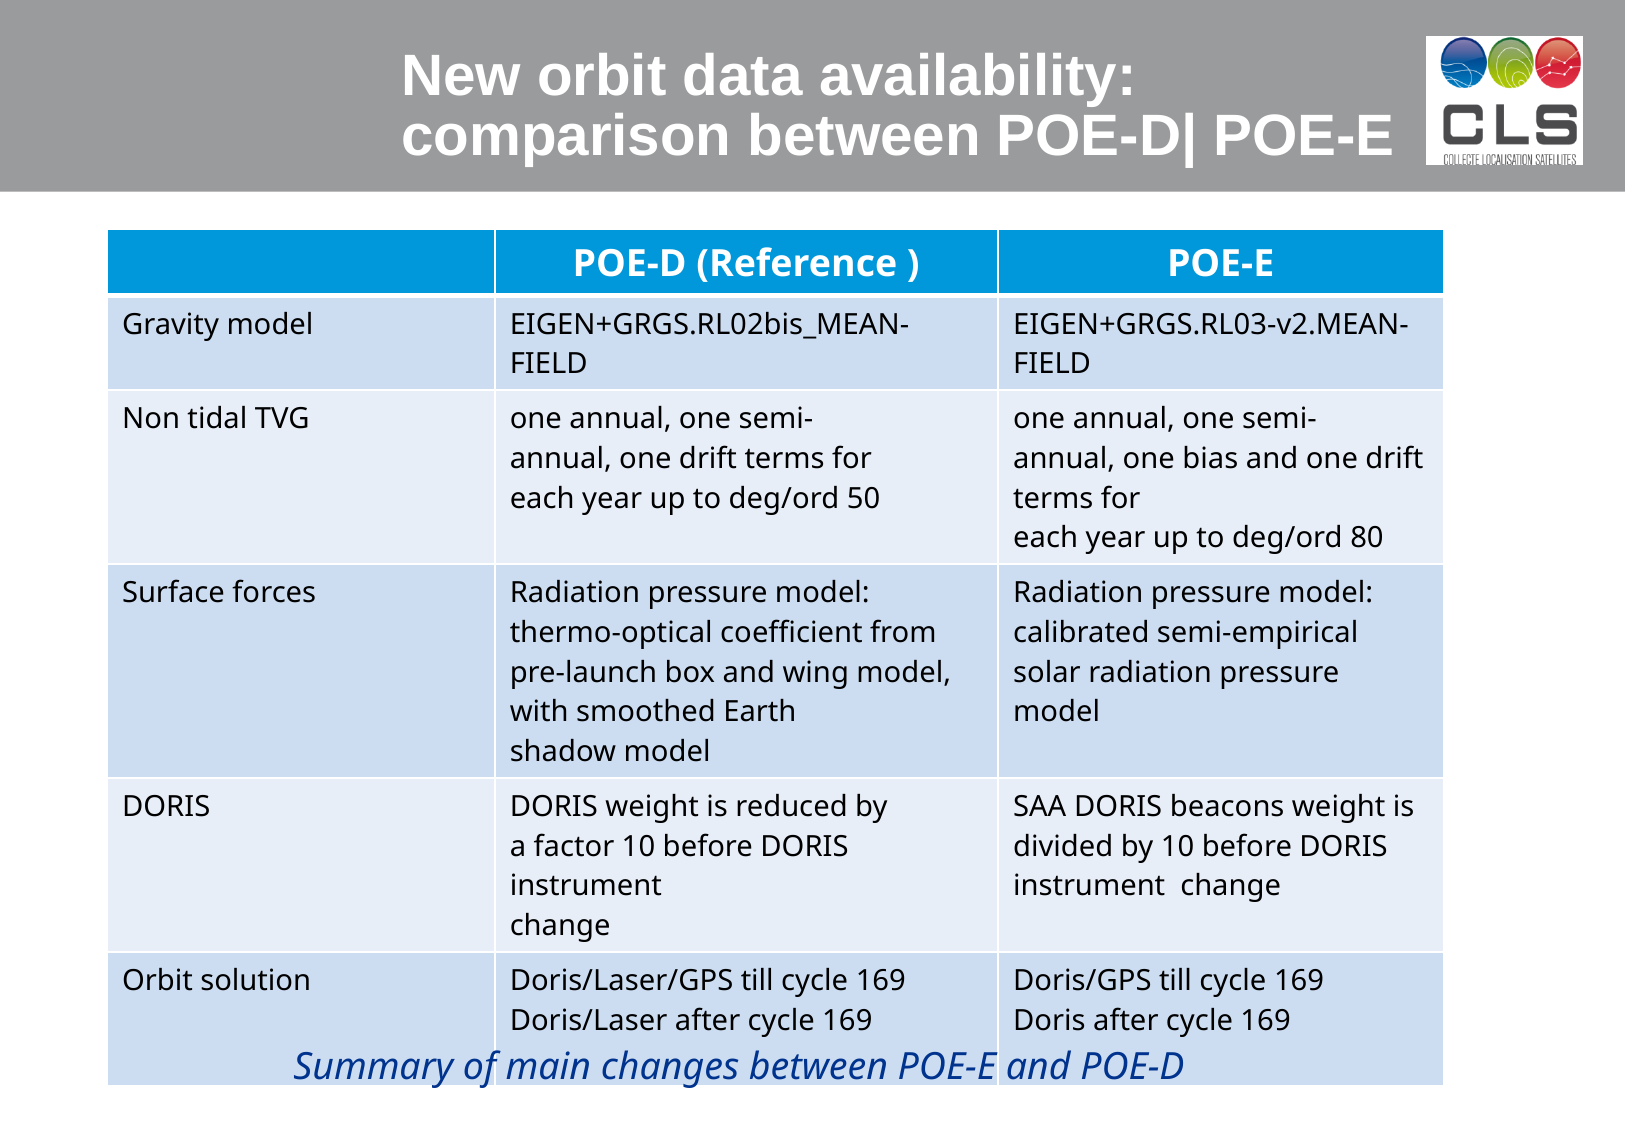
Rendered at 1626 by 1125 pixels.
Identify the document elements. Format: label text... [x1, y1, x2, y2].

table_cell DORIS [108, 779, 494, 951]
table_cell DORIS weight is reduced by a factor 10 before DORIS instrument change [496, 779, 997, 951]
table_cell Radiation pressure model: calibrated semi-empirical solar radiation pressure model [999, 565, 1443, 777]
table_cell one annual, one semi- annual, one bias and one drift terms for each year up to deg/ord 80 [999, 391, 1443, 563]
table_cell Doris/GPS till cycle 169 Doris after cycle 169 [999, 953, 1443, 1085]
table_cell SAA DORIS beacons weight is divided by 10 before DORIS instrument change [999, 779, 1443, 951]
table_cell EIGEN+GRGS.RL03-v2.MEAN-FIELD [999, 298, 1443, 389]
text_box New orbit data availability: comparison between POE-D| POE-E [386, 40, 1479, 172]
text_box Summary of main changes between POE-E and POE-D [278, 1034, 1421, 1095]
table_cell Orbit solution [108, 953, 494, 1085]
table_cell one annual, one semi- annual, one drift terms for each year up to deg/ord 50 [496, 391, 997, 563]
picture [1426, 36, 1583, 165]
table_cell Radiation pressure model: thermo-optical coefficient from pre-launch box and wing model, with smoothed Earth shadow model [496, 565, 997, 777]
table_cell Gravity model [108, 298, 494, 389]
table_cell Non tidal TVG [108, 391, 494, 563]
table_cell Surface forces [108, 565, 494, 777]
table_cell EIGEN+GRGS.RL02bis_MEAN-FIELD [496, 298, 997, 389]
table_header [108, 230, 494, 293]
table_cell Doris/Laser/GPS till cycle 169 Doris/Laser after cycle 169 [496, 953, 997, 1034]
table_header POE-D (Reference ) [496, 230, 997, 293]
text_box [32, 200, 1597, 493]
table_header POE-E [999, 230, 1443, 293]
